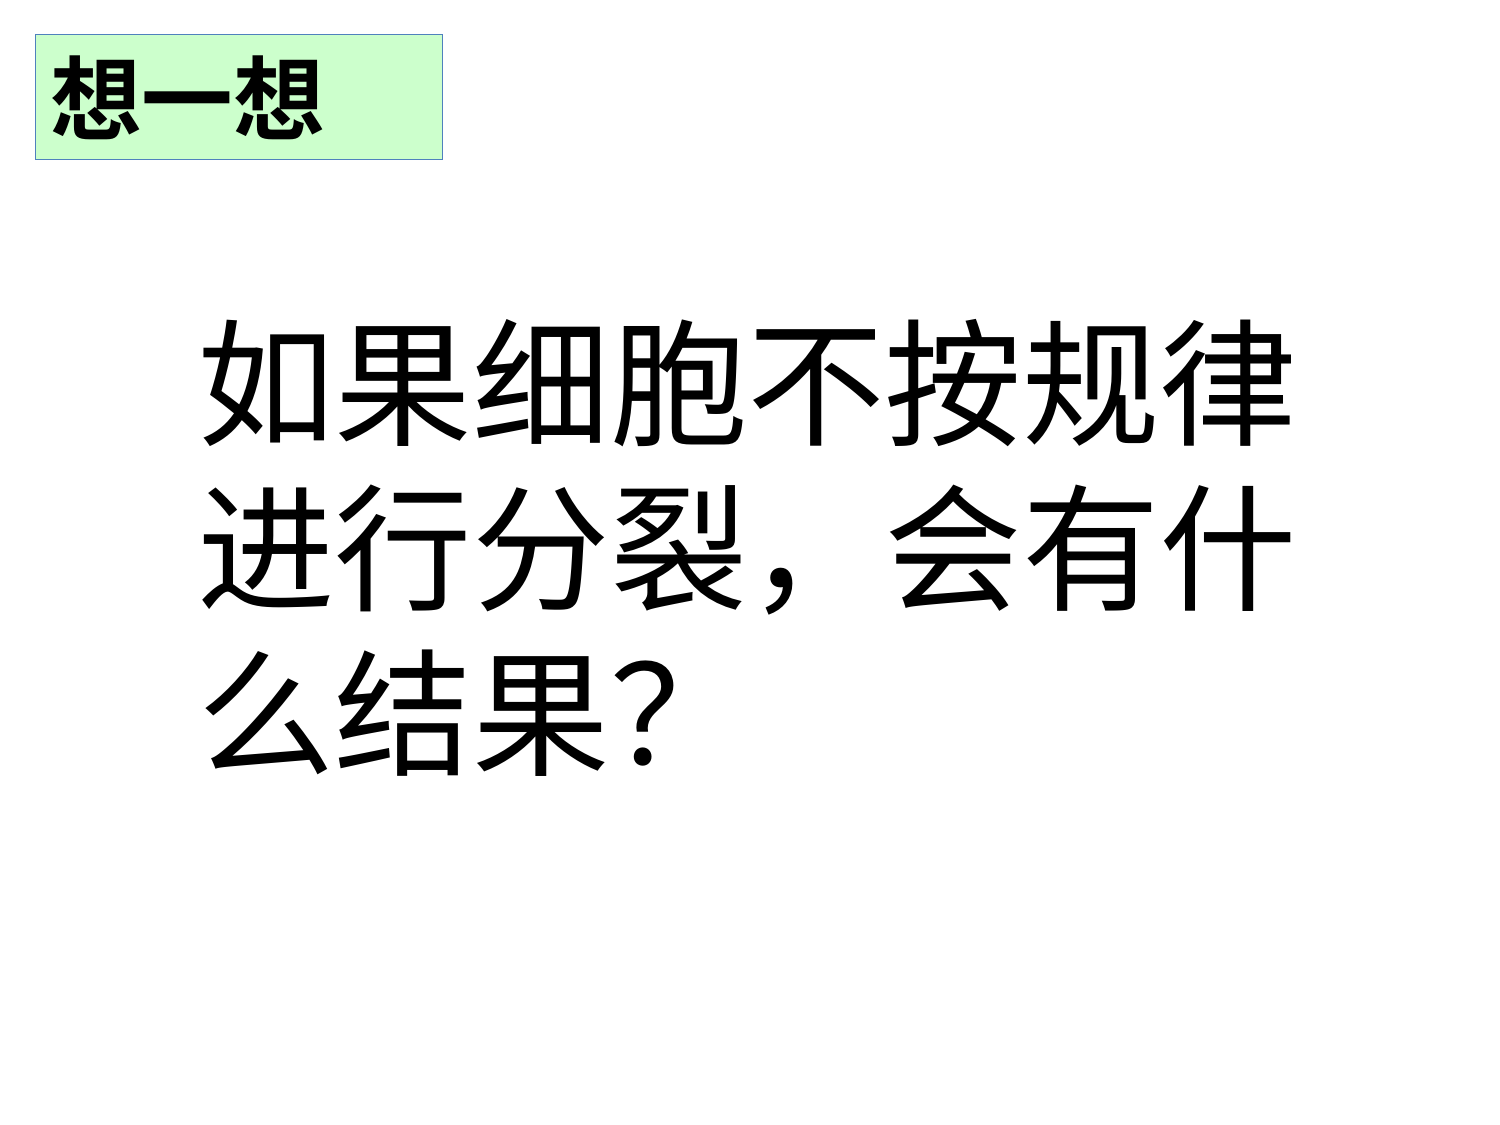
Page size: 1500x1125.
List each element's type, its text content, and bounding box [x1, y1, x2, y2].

text_box 如果细胞不按规律进行分裂，会有什么结果？ [183, 290, 1353, 801]
text_box 想一想 [35, 34, 443, 160]
